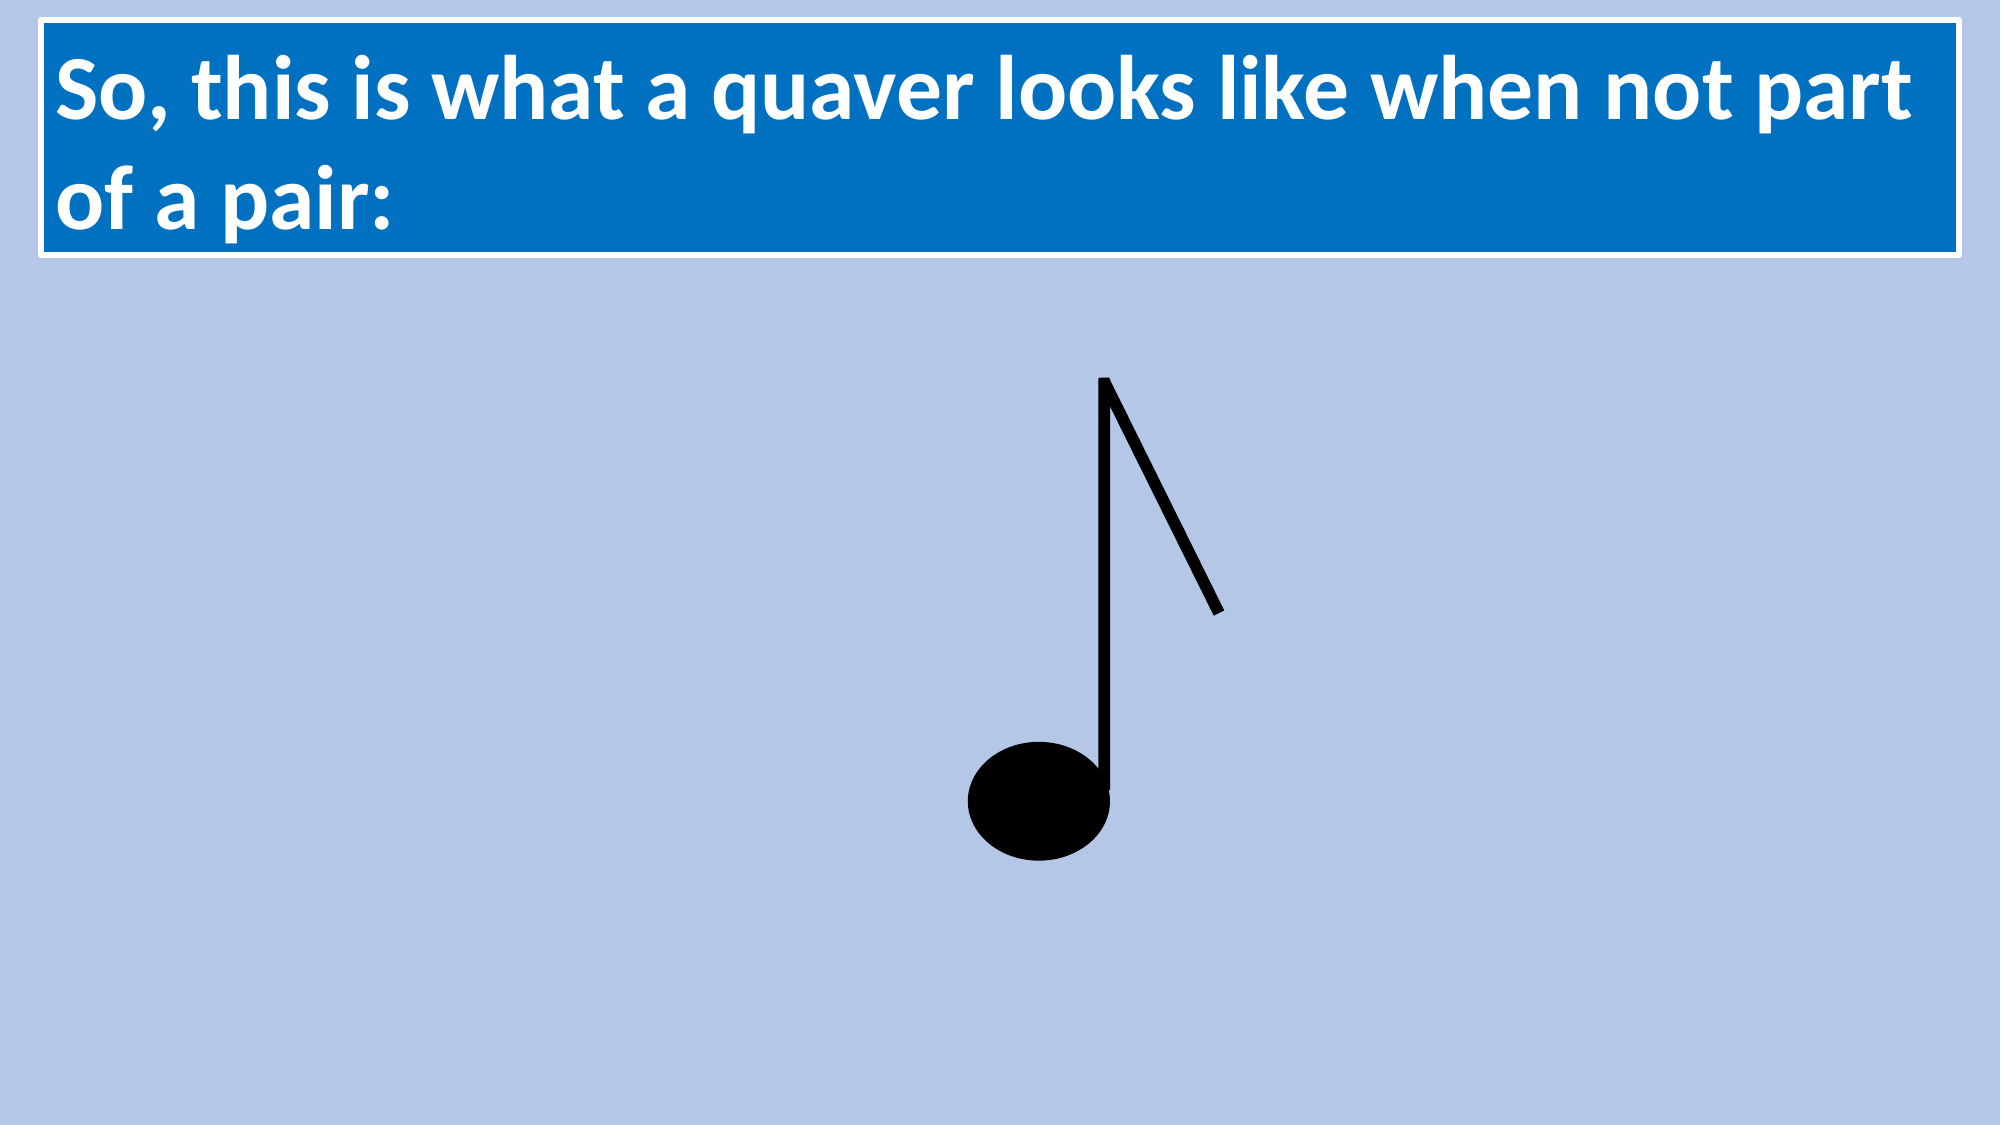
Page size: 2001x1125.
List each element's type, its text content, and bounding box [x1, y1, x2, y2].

text_box [1096, 376, 1226, 618]
text_box [1097, 385, 1112, 791]
text_box [966, 740, 1112, 862]
text_box So, this is what a quaver looks like when not part of a pair: [40, 20, 1959, 255]
text_box [1097, 376, 1107, 381]
